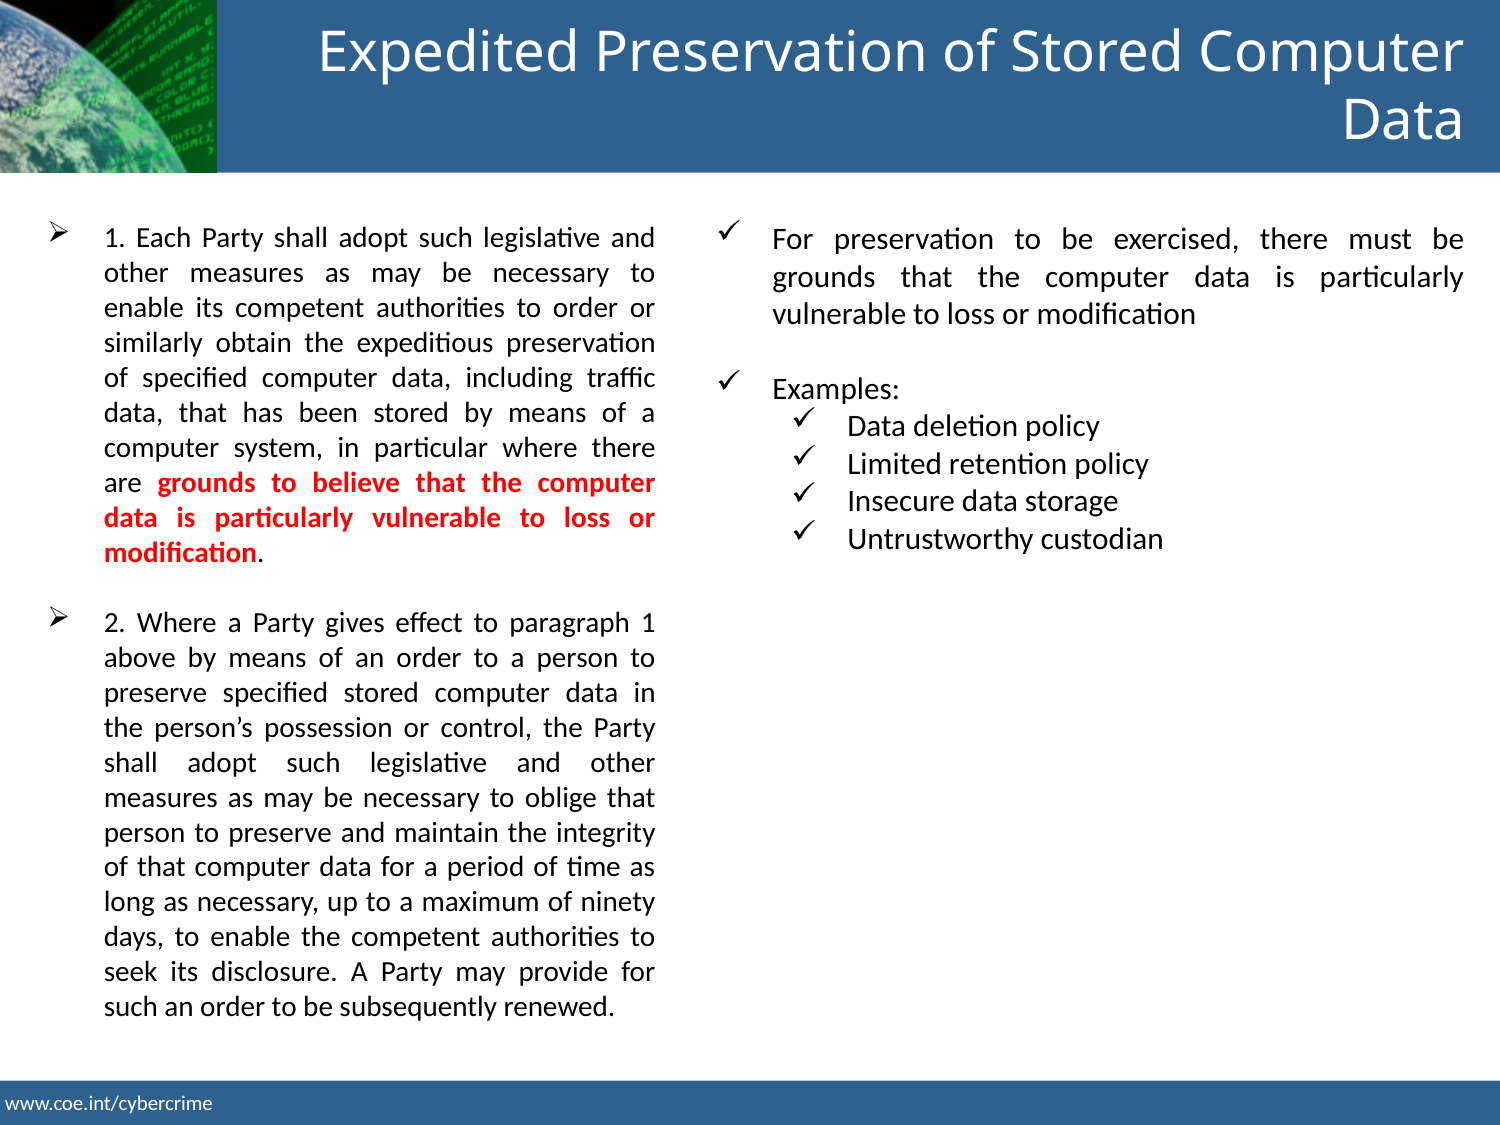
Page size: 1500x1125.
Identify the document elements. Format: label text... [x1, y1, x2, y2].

text_box Expedited Preservation of Stored Computer Data [227, 7, 1480, 158]
text_box 1. Each Party shall adopt such legislative and other measures as may be necessary to enable its competent authorities to order or similarly obtain the expeditious preservation of specified computer data, including traffic data, that has been stored by means of a computer system, in particular where there are grounds to believe that the computer data is particularly vulnerable to loss or modification. 2. Where a Party gives effect to paragraph 1 above by means of an order to a person to preserve specified stored computer data in the person’s possession or control, the Party shall adopt such legislative and other measures as may be necessary to oblige that person to preserve and maintain the integrity of that computer data for a period of time as long as necessary, up to a maximum of ninety days, to enable the competent authorities to seek its disclosure. A Party may provide for such an order to be subsequently renewed. [32, 211, 671, 1030]
text_box For preservation to be exercised, there must be grounds that the computer data is particularly vulnerable to loss or modification Examples: Data deletion policy Limited retention policy Insecure data storage Untrustworthy custodian [701, 211, 1480, 563]
picture [0, 0, 217, 173]
